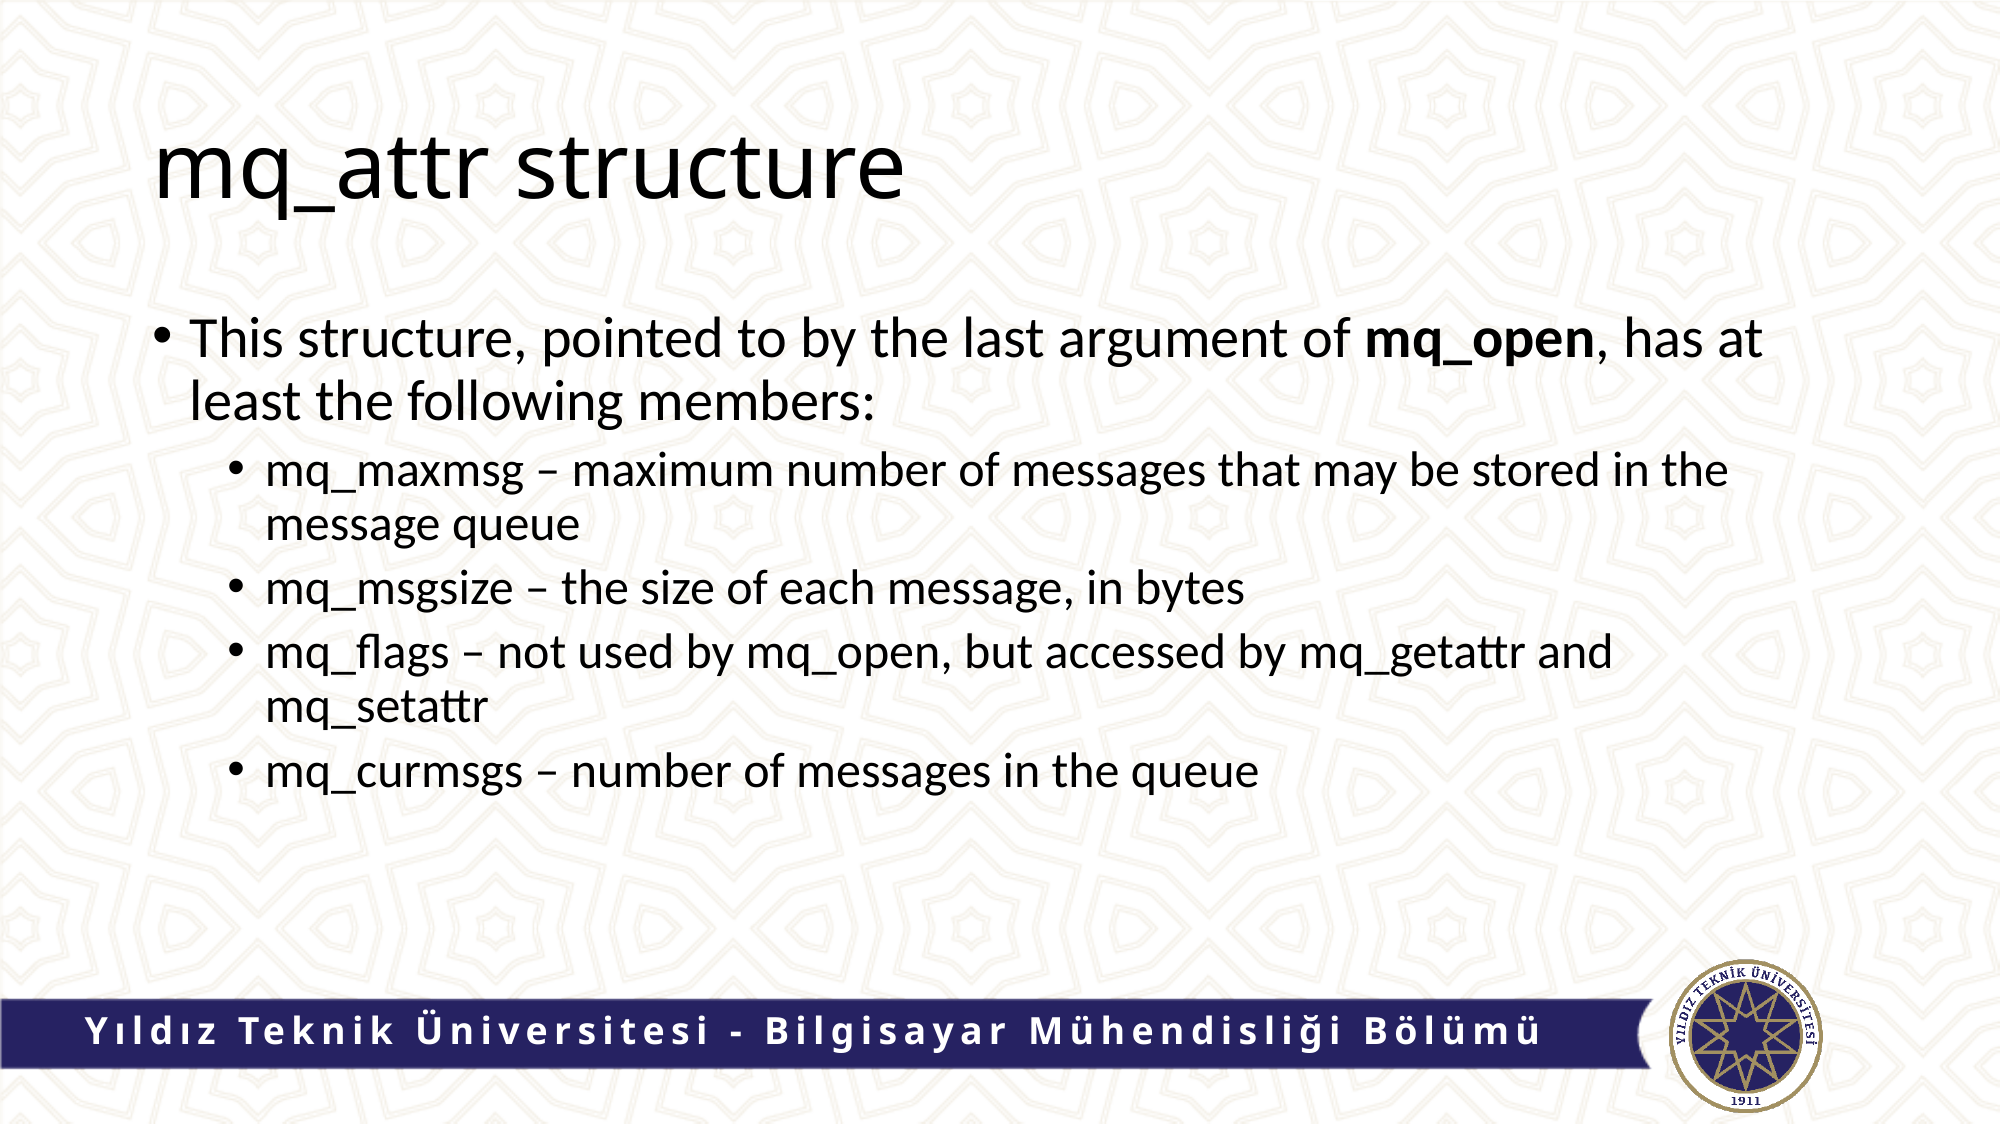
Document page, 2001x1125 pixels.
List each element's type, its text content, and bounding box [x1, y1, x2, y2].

list This structure, pointed to by the last argument of mq_open, has at least the following members: mq_maxmsg – maximum number of messages that may be stored in the message queue mq_msgsize – the size of each message, in bytes mq_flags – not used by mq_open, but accessed by mq_getattr and mq_setattr mq_curmsgs – number of messages in the queue [137, 299, 1863, 982]
picture [0, 0, 2000, 1125]
title mq_attr structure [137, 59, 1863, 278]
footer Yıldız Teknik Üniversitesi - Bilgisayar Mühendisliği Bölümü [0, 997, 1628, 1069]
